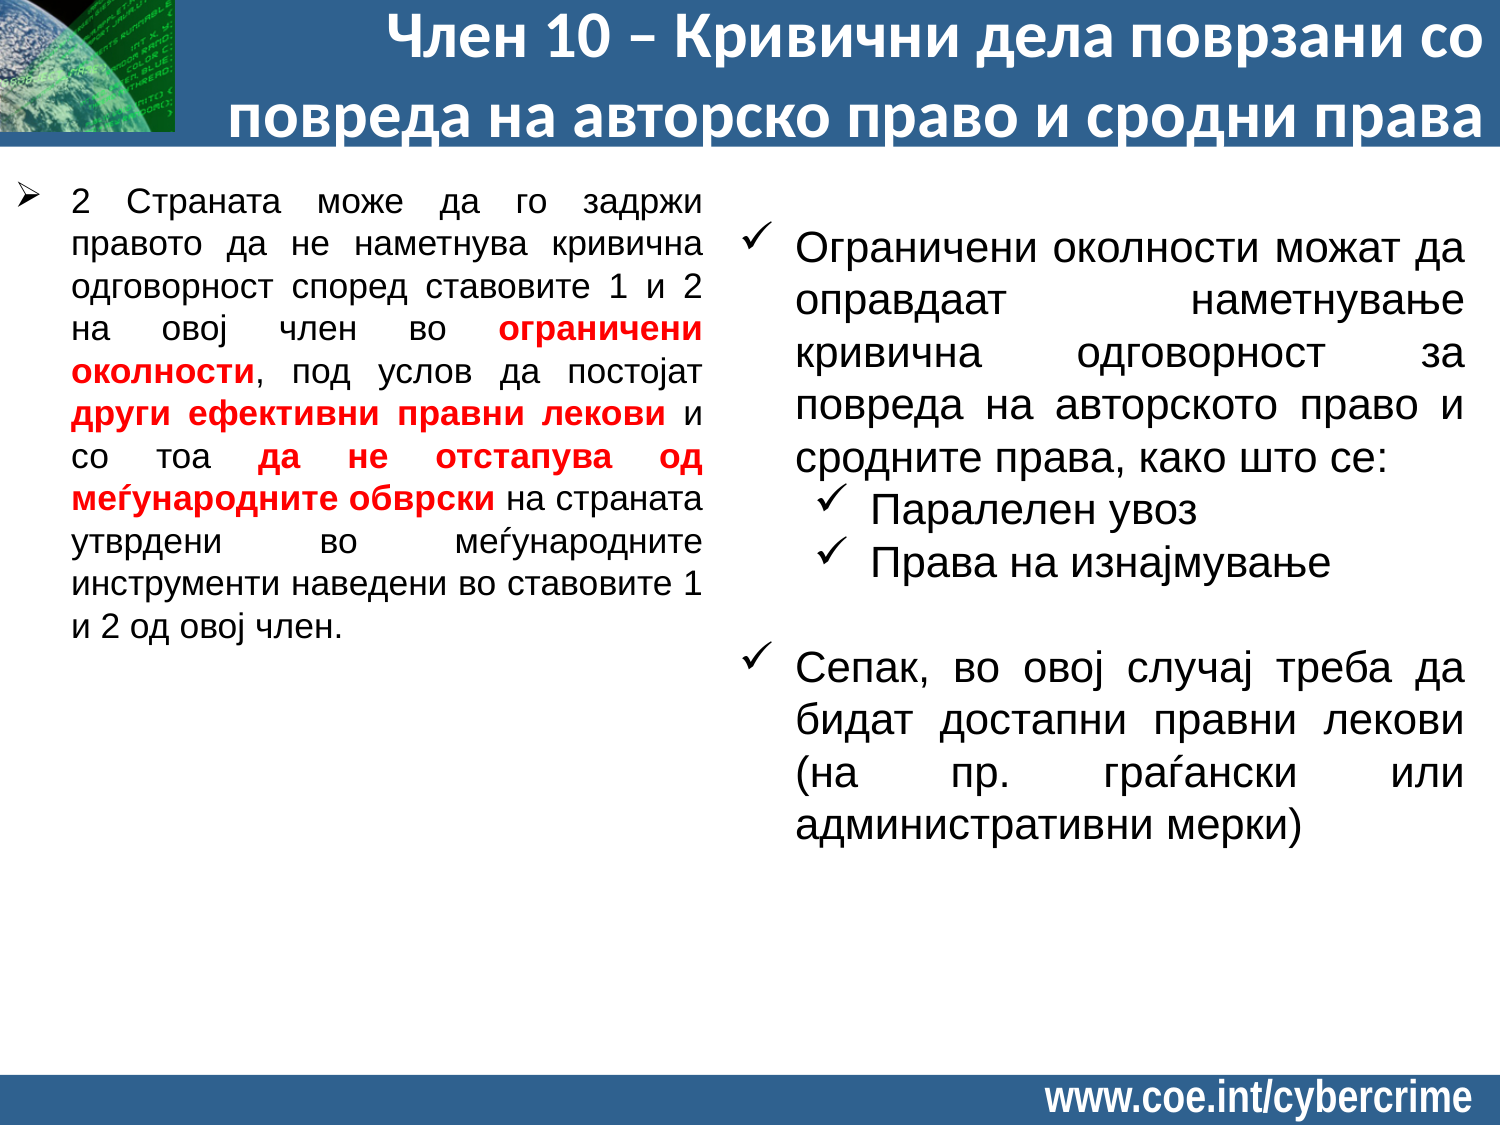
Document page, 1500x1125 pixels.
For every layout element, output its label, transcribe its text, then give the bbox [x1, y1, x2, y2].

text_box Член 10 – Кривични дела поврзани со повреда на авторско право и сродни права [0, 0, 1500, 149]
picture [0, 0, 175, 132]
text_box 2 Страната може да го задржи правото да не наметнува кривична одговорност според ставовите 1 и 2 на овој член во ограничени околности, под услов да постојат други ефективни правни лекови и со тоа да не отстапува од меѓународните обврски на страната утврдени во меѓународните инструменти наведени во ставовите 1 и 2 од овој член. [0, 170, 718, 653]
text_box www.coe.int/cybercrime [1030, 1059, 1500, 1125]
text_box Ограничени околности можат да оправдаат наметнување кривична одговорност за повреда на авторското право и сродните права, како што се: Паралелен увоз Права на изнајмување Сепак, во овој случај треба да бидат достапни правни лекови (на пр. граѓански или административни мерки) [724, 211, 1480, 856]
text_box [0, 1073, 1030, 1125]
